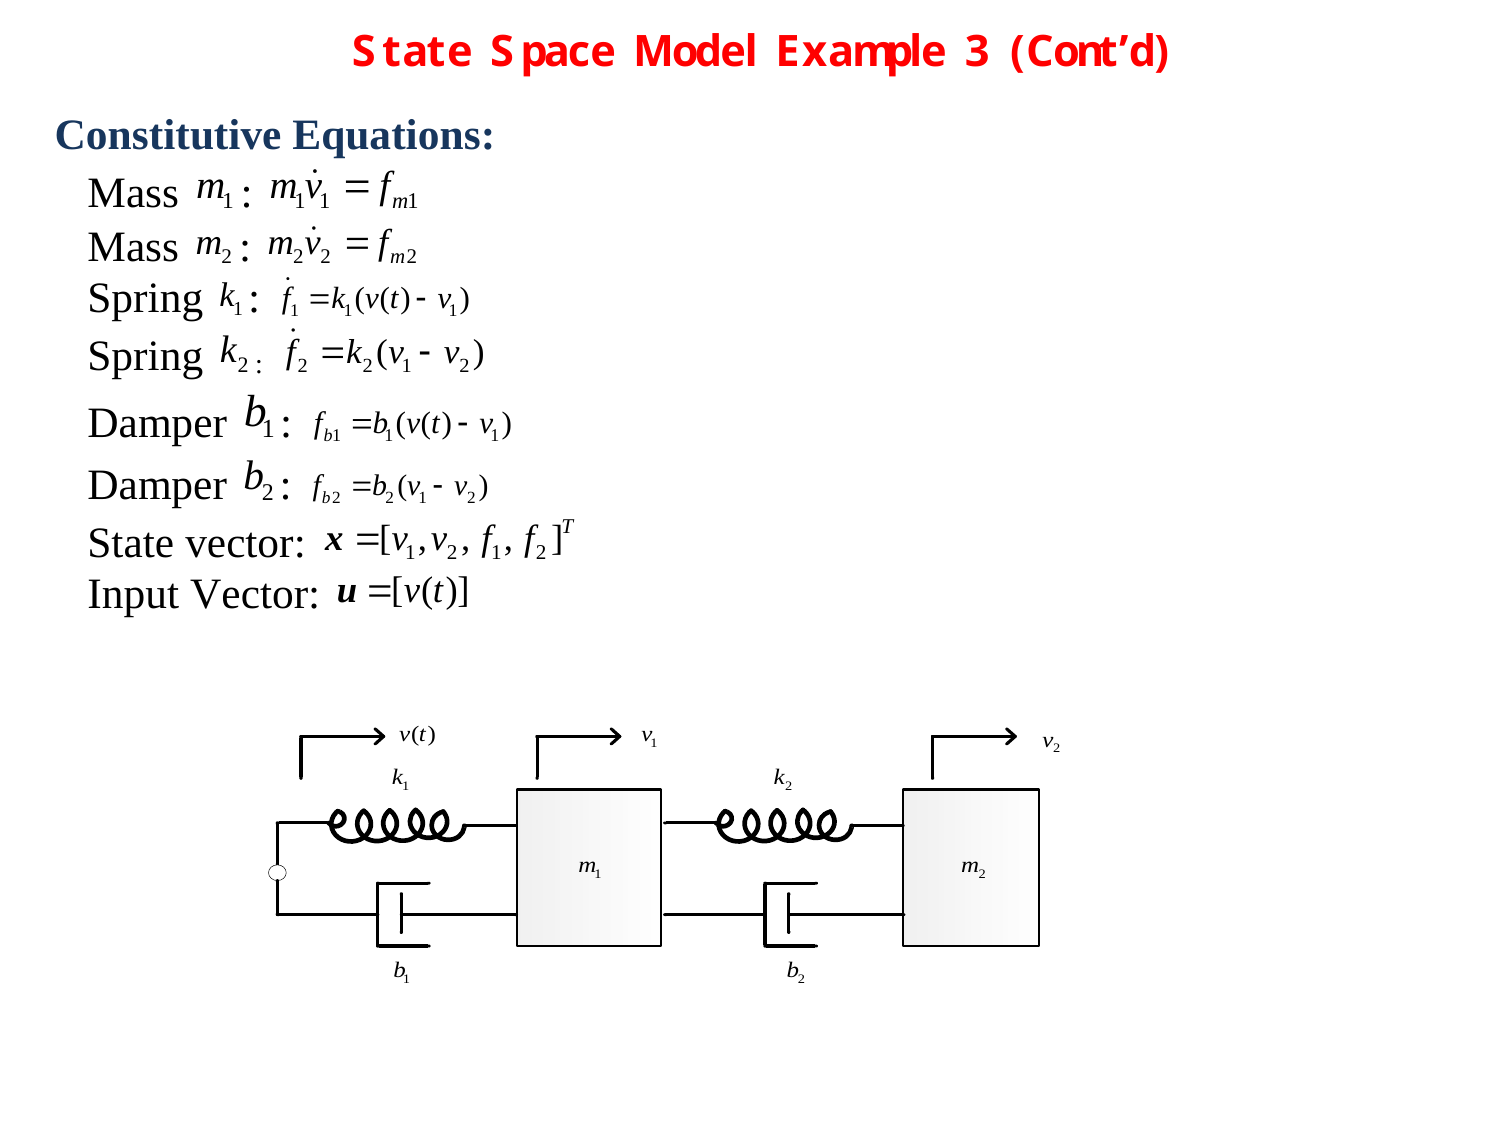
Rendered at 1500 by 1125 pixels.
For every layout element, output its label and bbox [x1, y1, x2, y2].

text_box [265, 692, 1112, 993]
text_box [54, 18, 1468, 1125]
